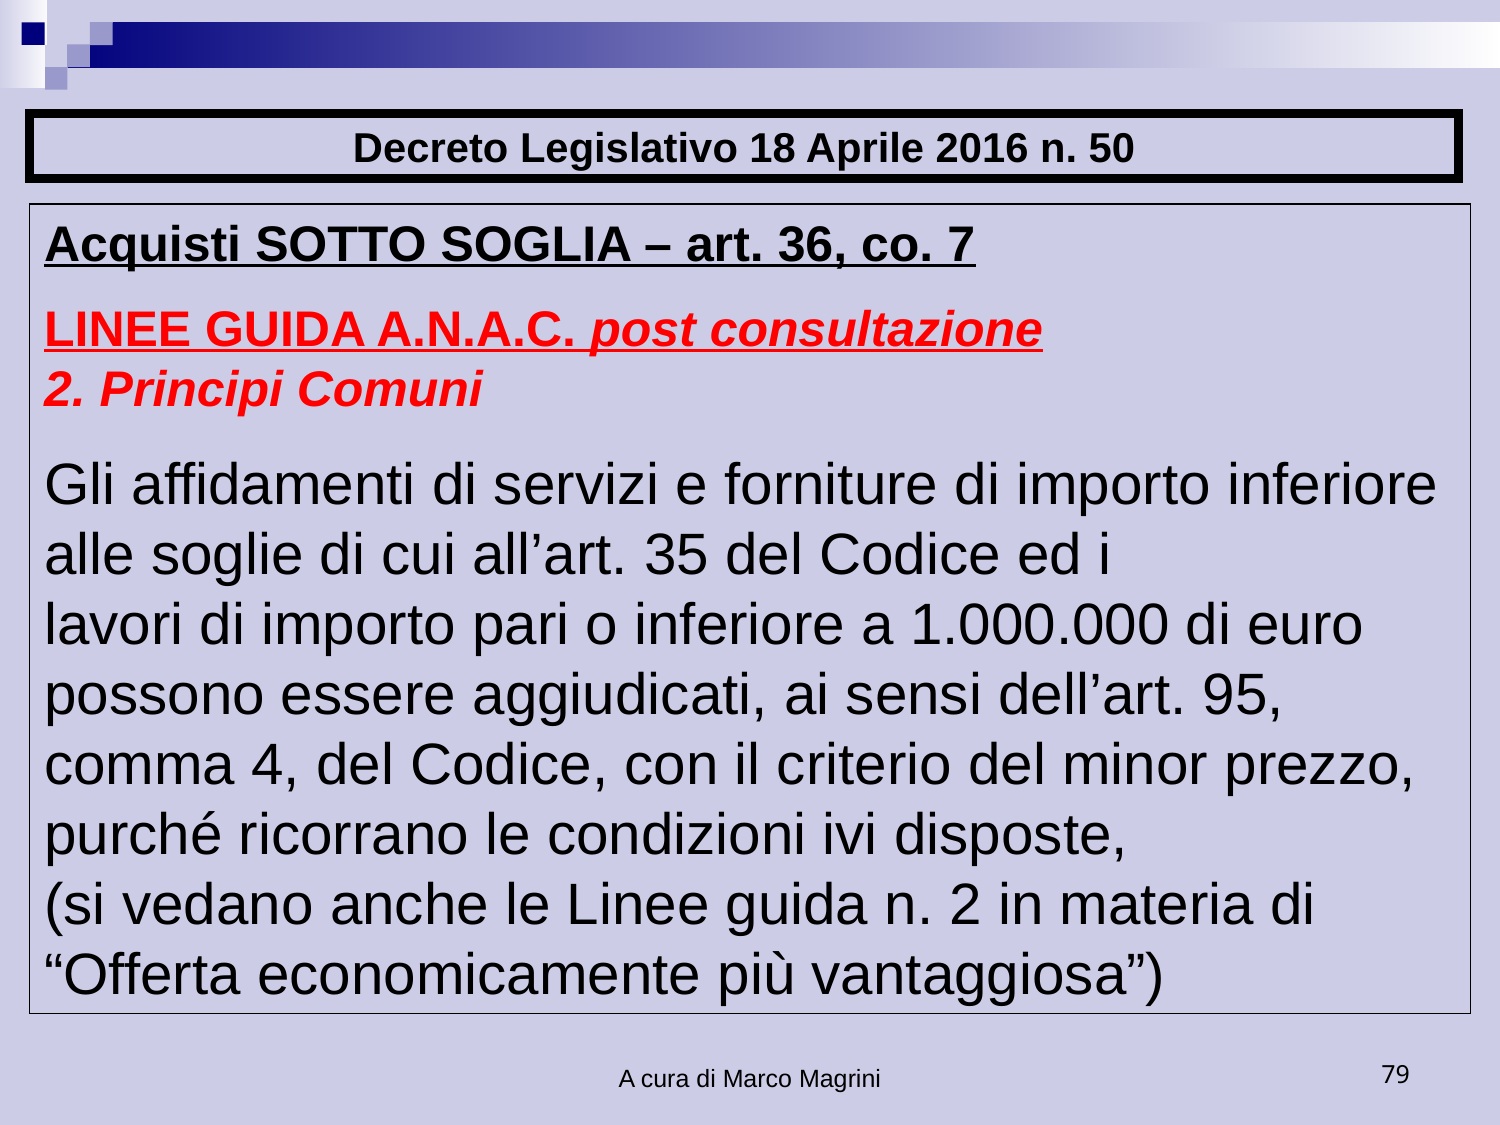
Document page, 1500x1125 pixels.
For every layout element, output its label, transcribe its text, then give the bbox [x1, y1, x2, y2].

text_box Decreto Legislativo 18 Aprile 2016 n. 50 [29, 113, 1459, 179]
text_box Acquisti SOTTO SOGLIA – art. 36, co. 7 LINEE GUIDA A.N.A.C. post consultazione 2. Principi Comuni Gli affidamenti di servizi e forniture di importo inferiore alle soglie di cui all’art. 35 del Codice ed i lavori di importo pari o inferiore a 1.000.000 di euro possono essere aggiudicati, ai sensi dell’art. 95, comma 4, del Codice, con il criterio del minor prezzo, purché ricorrano le condizioni ivi disposte, (si vedano anche le Linee guida n. 2 in materia di “Offerta economicamente più vantaggiosa”) [29, 203, 1471, 1014]
slide_number 79 [1074, 1025, 1425, 1100]
footer A cura di Marco Magrini [512, 1025, 988, 1100]
